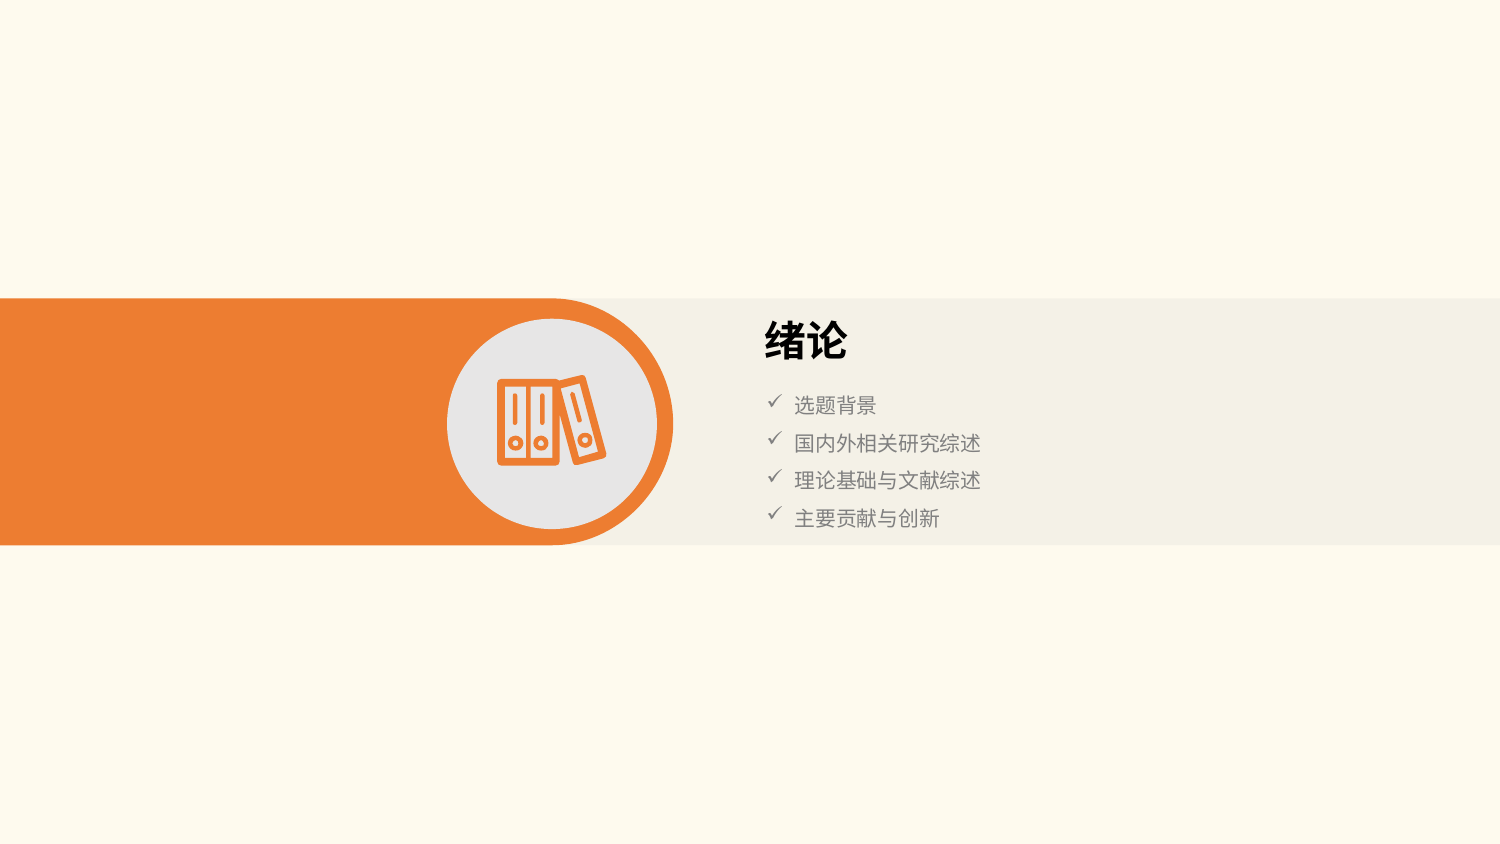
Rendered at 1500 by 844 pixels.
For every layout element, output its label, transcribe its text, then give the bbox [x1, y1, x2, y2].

text_box [0, 298, 616, 546]
text_box 绪论 [750, 307, 869, 373]
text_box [447, 318, 657, 530]
text_box [657, 362, 674, 483]
text_box 选题背景 国内外相关研究综述 理论基础与文献综述 主要贡献与创新 [751, 373, 997, 538]
text_box [560, 298, 1500, 546]
